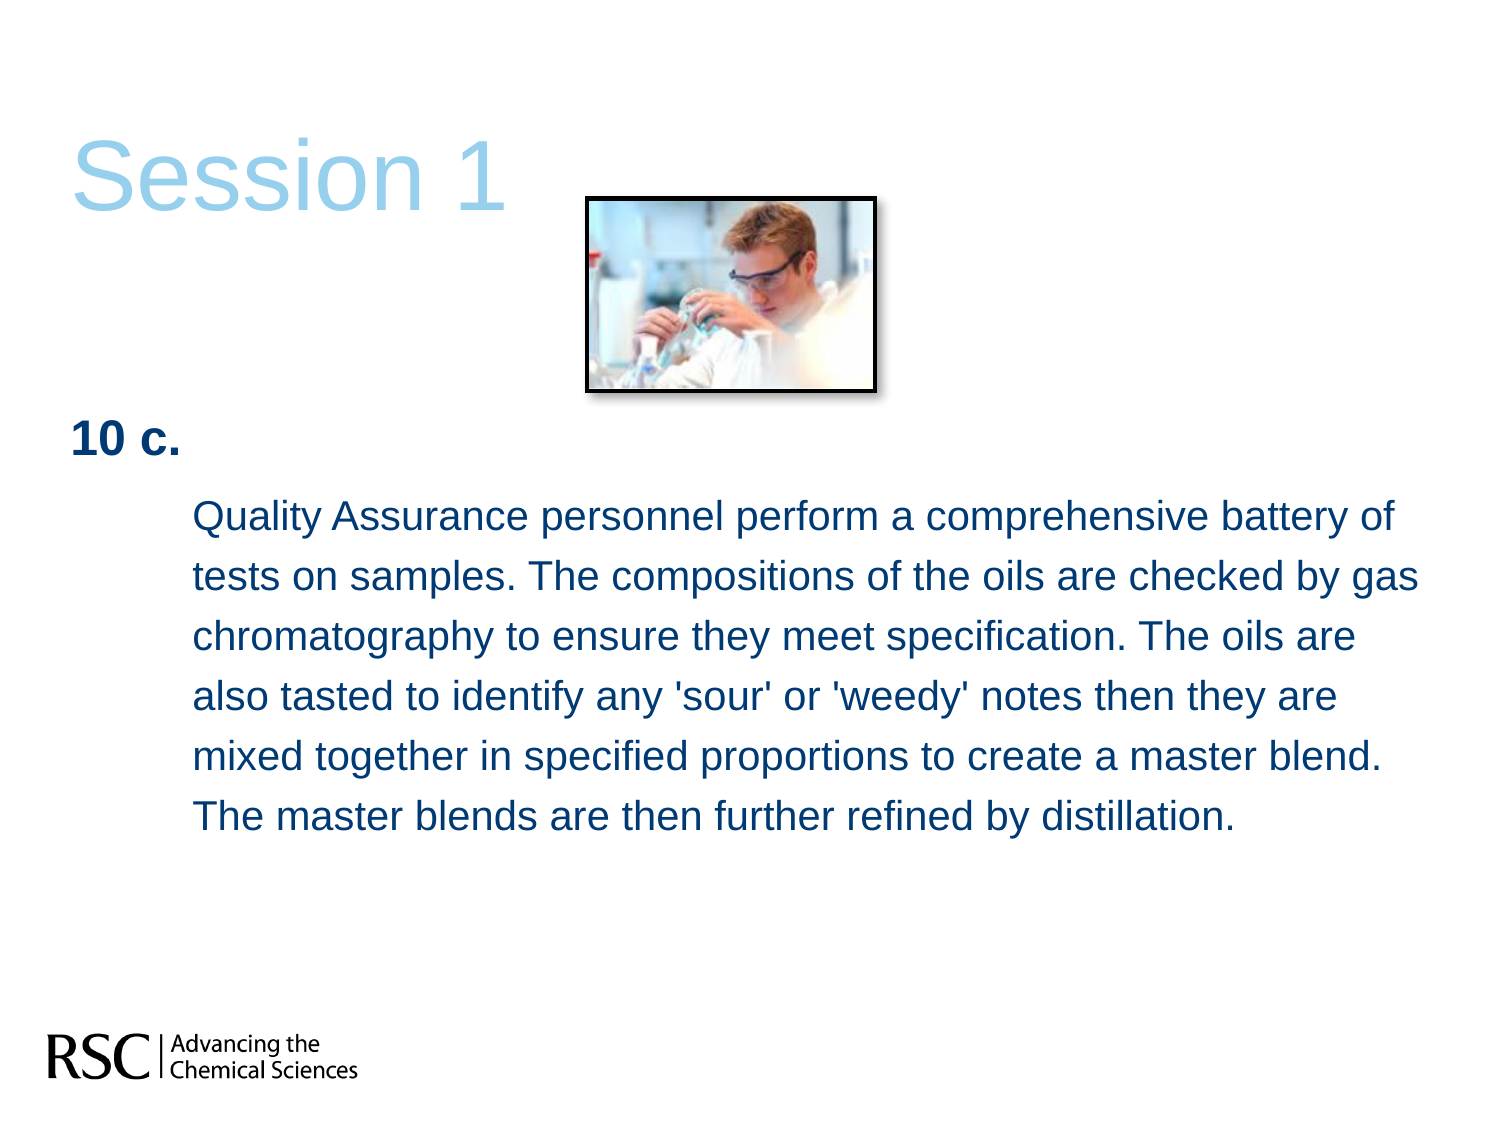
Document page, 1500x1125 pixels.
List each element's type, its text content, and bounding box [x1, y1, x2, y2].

title Session 1 [55, 49, 1438, 238]
subtitle 10 c. Quality Assurance personnel perform a comprehensive battery of tests on samples. The compositions of the oils are checked by gas chromatography to ensure they meet specification. The oils are also tasted to identify any 'sour' or 'weedy' notes then they are mixed together in specified proportions to create a master blend. The master blends are then further refined by distillation. [55, 398, 1438, 972]
picture [588, 200, 874, 390]
